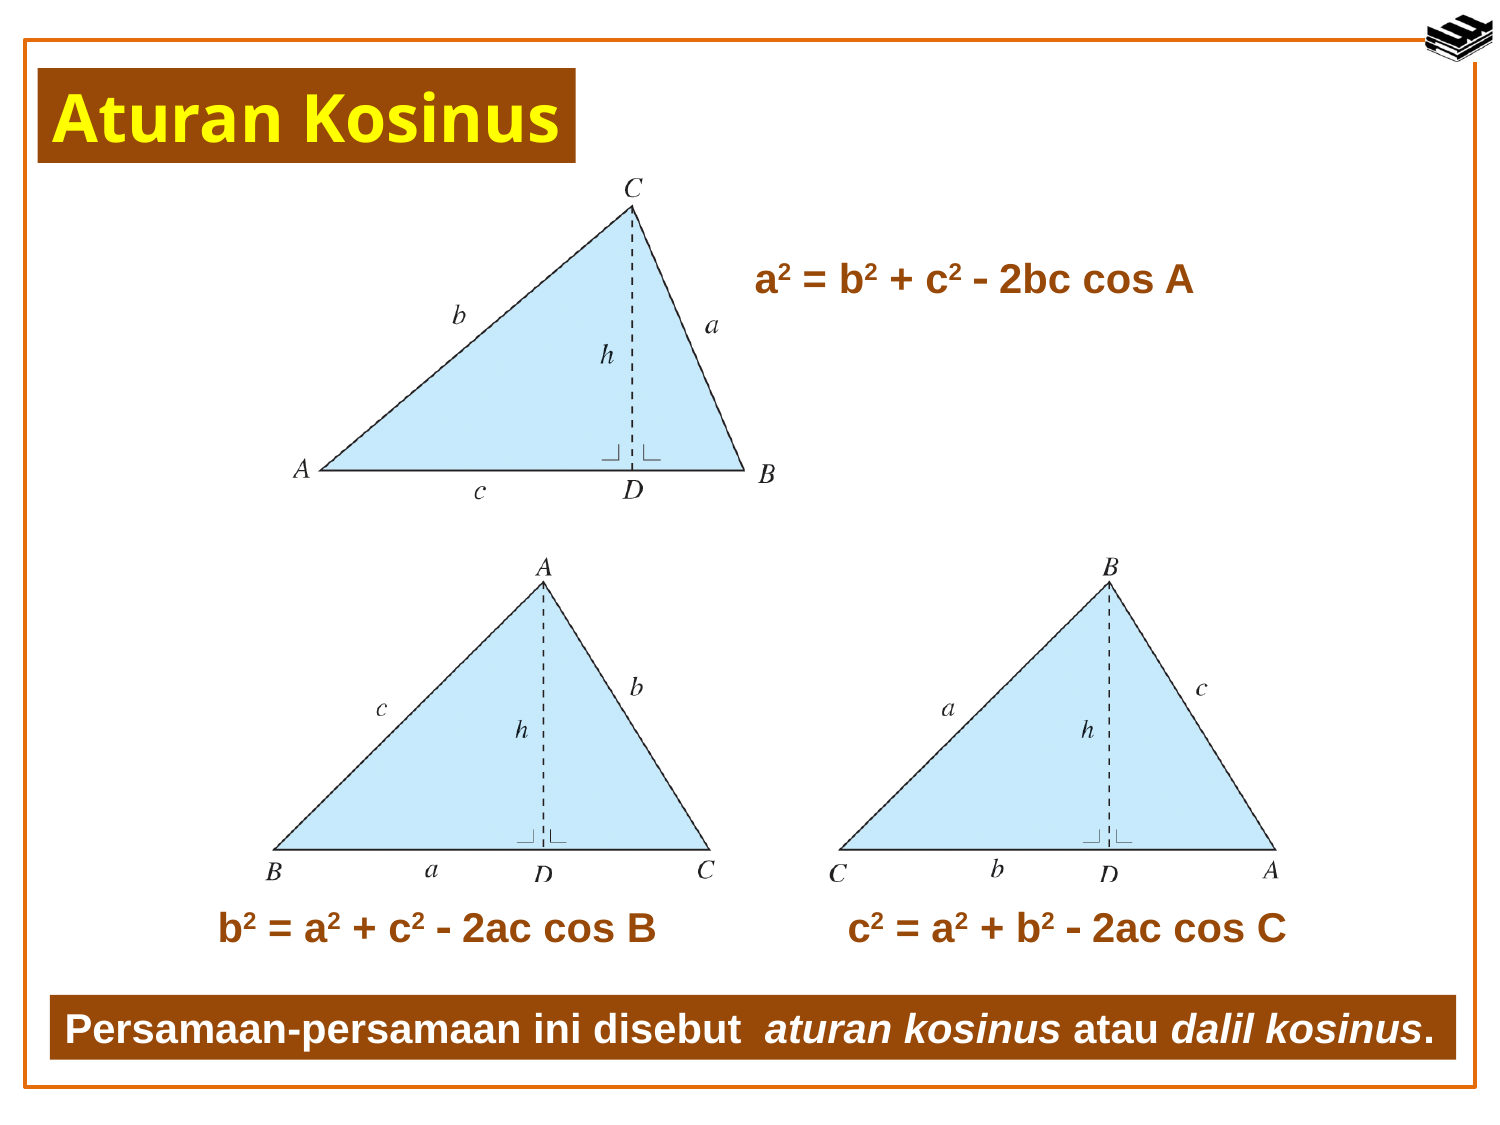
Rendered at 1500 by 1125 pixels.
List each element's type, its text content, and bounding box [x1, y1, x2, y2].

text_box Persamaan-persamaan ini disebut aturan kosinus atau dalil kosinus. [49, 994, 1457, 1060]
text_box a2 = b2 + c2  2bc cos A [814, 244, 1247, 309]
text_box c2 = a2 + b2  2ac cos C [832, 893, 1340, 958]
text_box Aturan Kosinus [37, 68, 576, 163]
picture [151, 160, 1365, 882]
text_box b2 = a2 + c2  2ac cos B [202, 893, 710, 958]
picture [1425, 11, 1493, 62]
